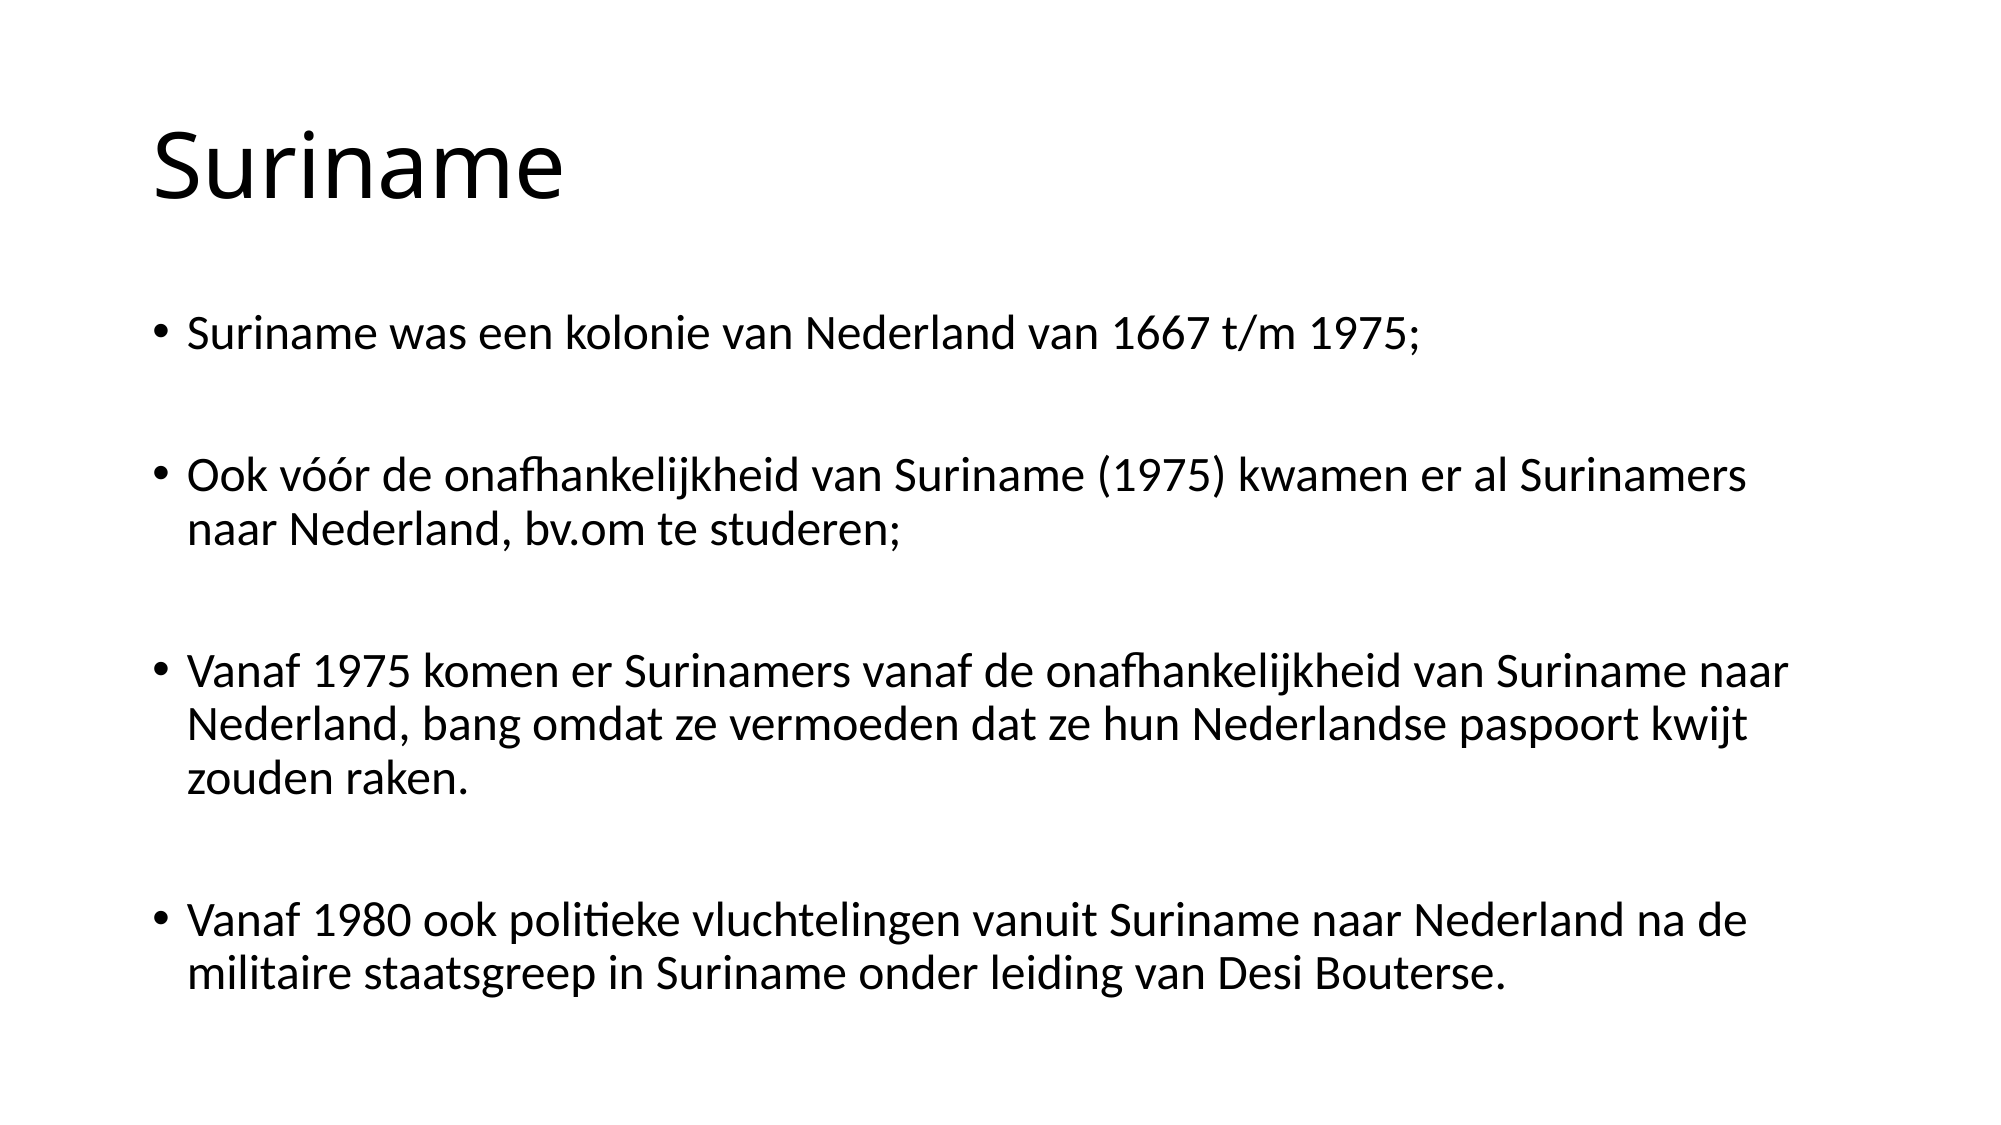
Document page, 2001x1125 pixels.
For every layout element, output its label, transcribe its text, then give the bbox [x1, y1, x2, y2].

list Suriname was een kolonie van Nederland van 1667 t/m 1975; Ook vóór de onafhankelijkheid van Suriname (1975) kwamen er al Surinamers naar Nederland, bv.om te studeren; Vanaf 1975 komen er Surinamers vanaf de onafhankelijkheid van Suriname naar Nederland, bang omdat ze vermoeden dat ze hun Nederlandse paspoort kwijt zouden raken. Vanaf 1980 ook politieke vluchtelingen vanuit Suriname naar Nederland na de militaire staatsgreep in Suriname onder leiding van Desi Bouterse. [137, 299, 1863, 1014]
title Suriname [137, 59, 1863, 278]
